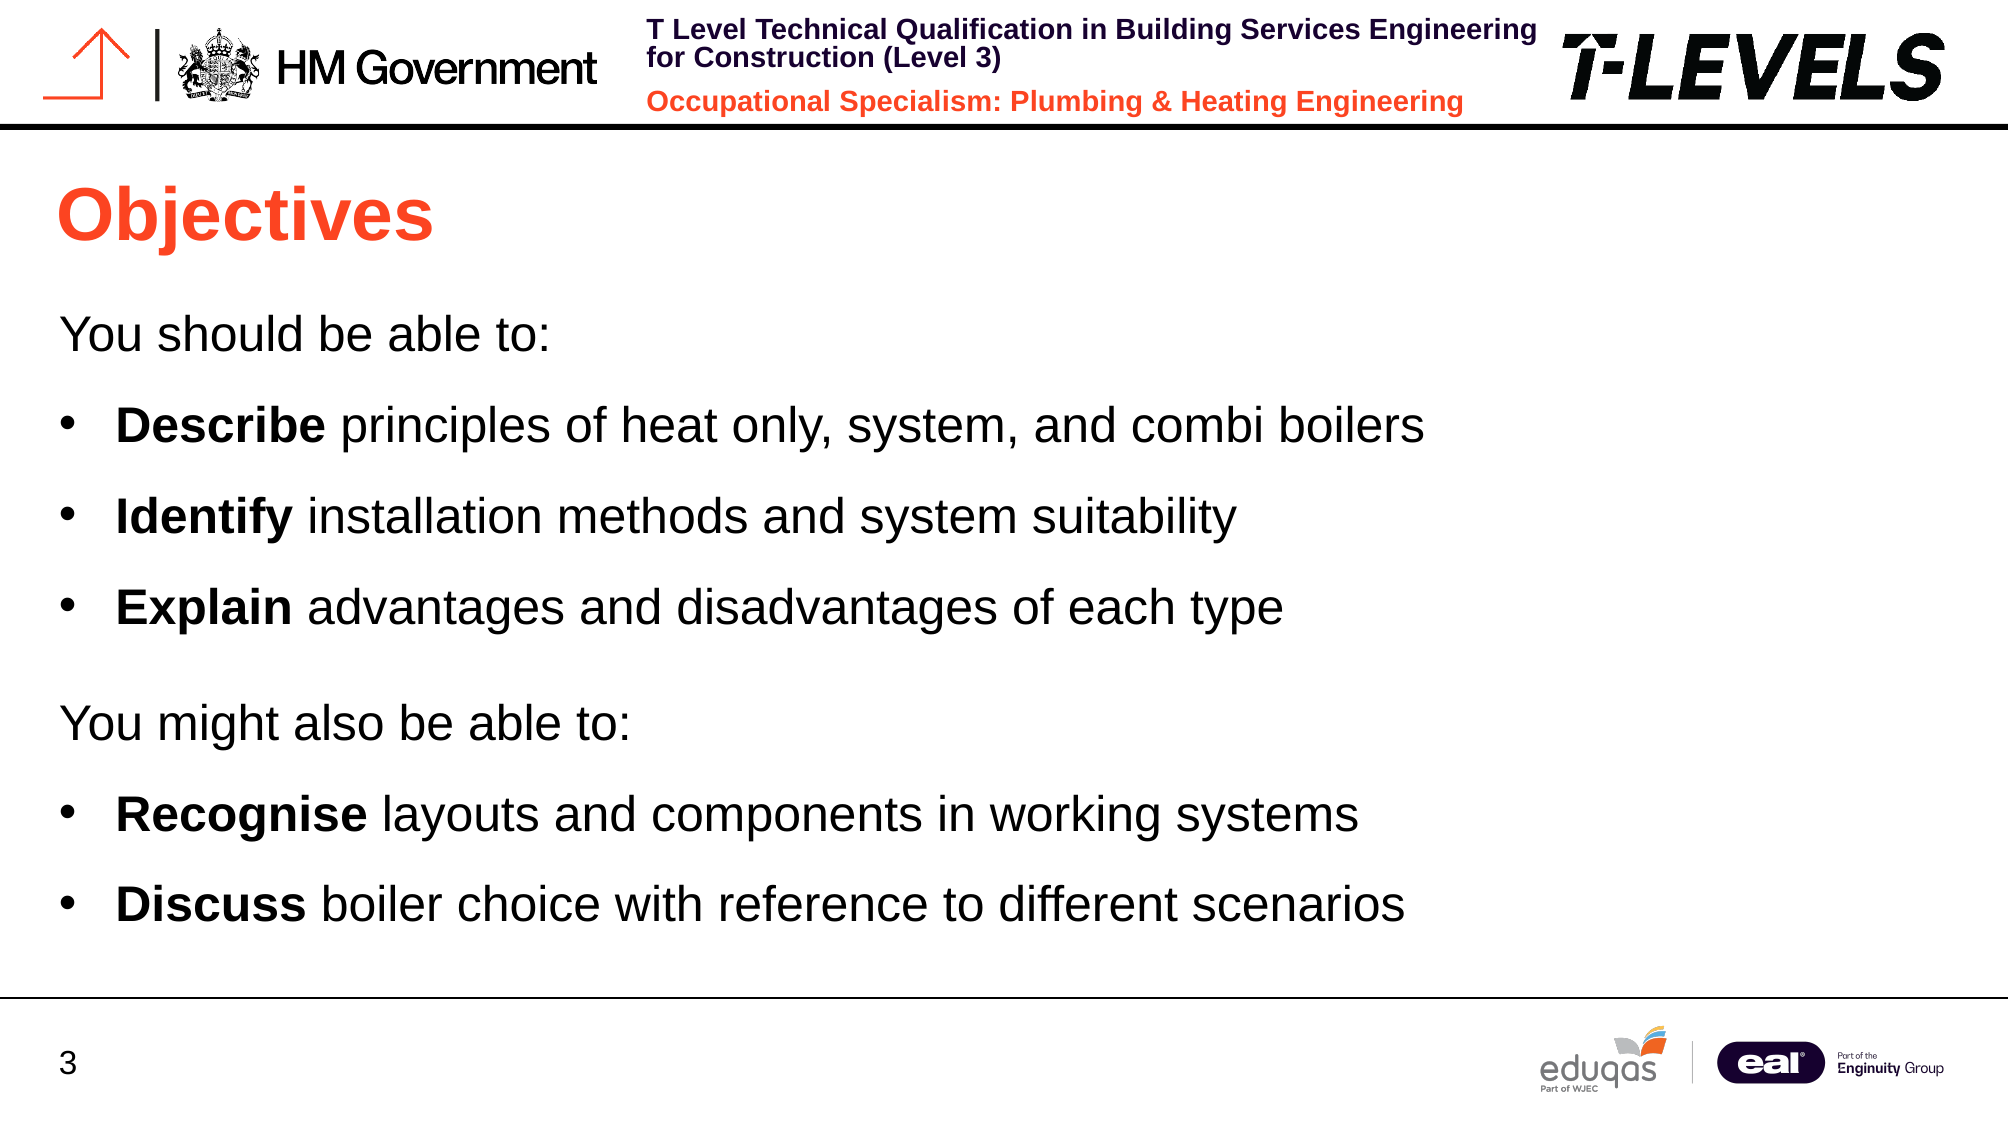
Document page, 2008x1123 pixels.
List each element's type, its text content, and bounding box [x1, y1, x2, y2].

title Objectives [41, 109, 1949, 312]
picture [38, 27, 136, 100]
picture [155, 28, 597, 102]
picture [1535, 1021, 1949, 1097]
list You should be able to: Describe principles of heat only, system, and combi boilers Identify installation methods and system suitability Explain advantages and disadvantages of each type You might also be able to: Recognise layouts and components in working systems Discuss boiler choice with reference to different scenarios [59, 295, 1949, 975]
picture [1543, 25, 1964, 108]
